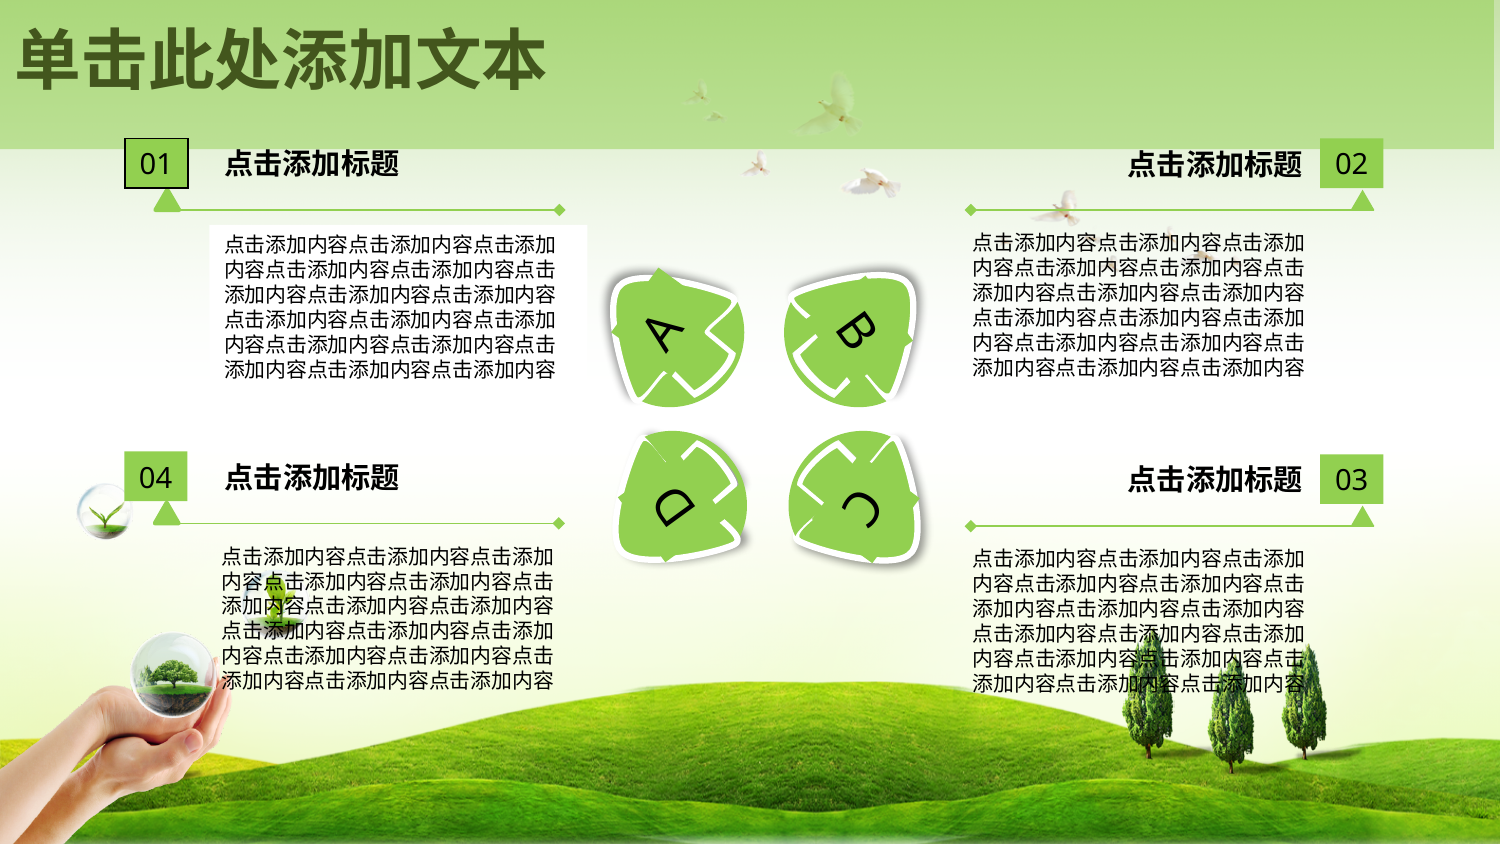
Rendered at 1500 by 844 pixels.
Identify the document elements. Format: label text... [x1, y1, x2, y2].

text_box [788, 430, 932, 576]
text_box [123, 451, 585, 703]
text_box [599, 262, 745, 408]
text_box 单击此处添加文本 [0, 10, 744, 106]
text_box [941, 138, 1385, 390]
text_box [0, 0, 1496, 151]
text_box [601, 430, 748, 575]
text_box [783, 261, 929, 408]
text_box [941, 454, 1385, 706]
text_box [123, 138, 588, 392]
picture [0, 0, 1500, 844]
